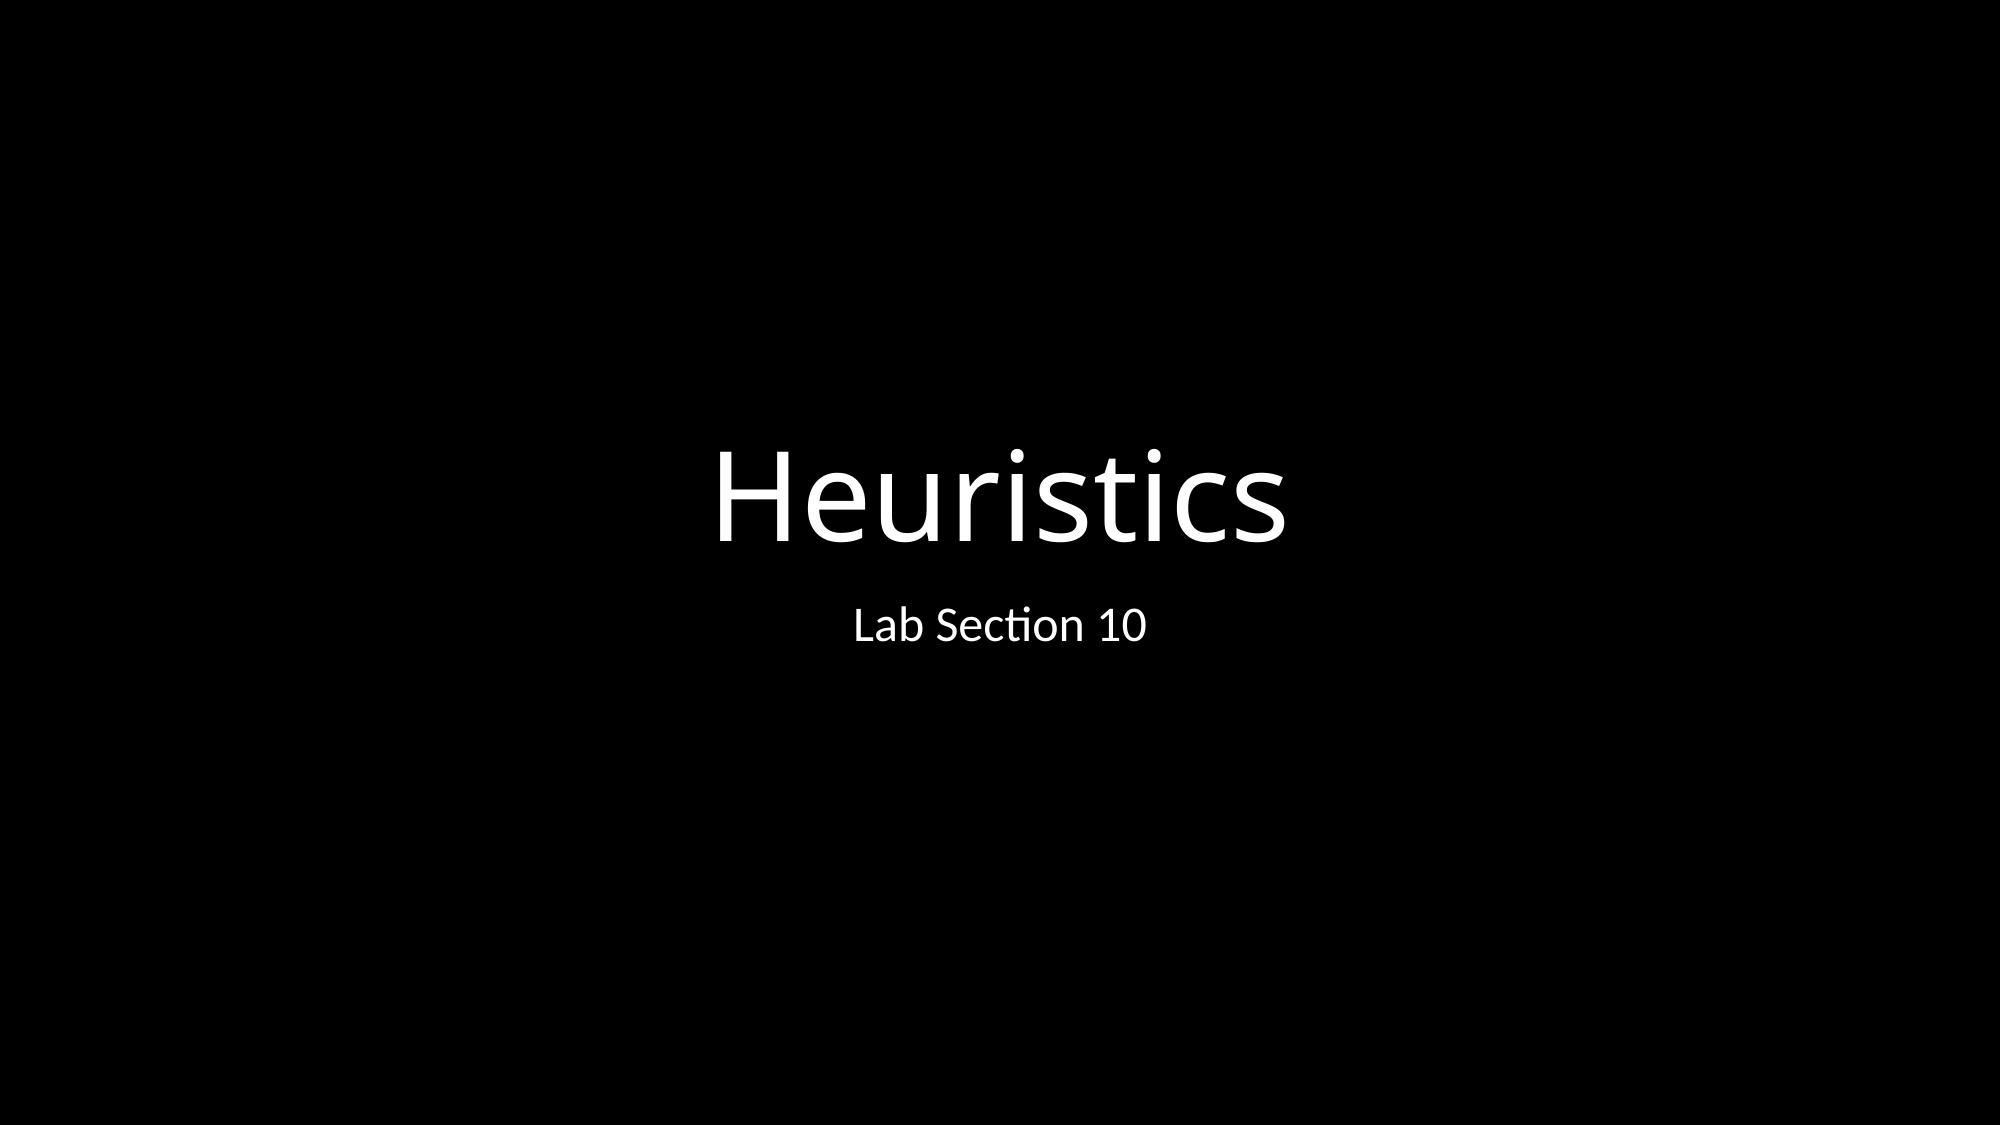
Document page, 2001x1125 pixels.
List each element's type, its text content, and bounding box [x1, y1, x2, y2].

subtitle Lab Section 10 [249, 590, 1750, 863]
title Heuristics [249, 184, 1750, 576]
